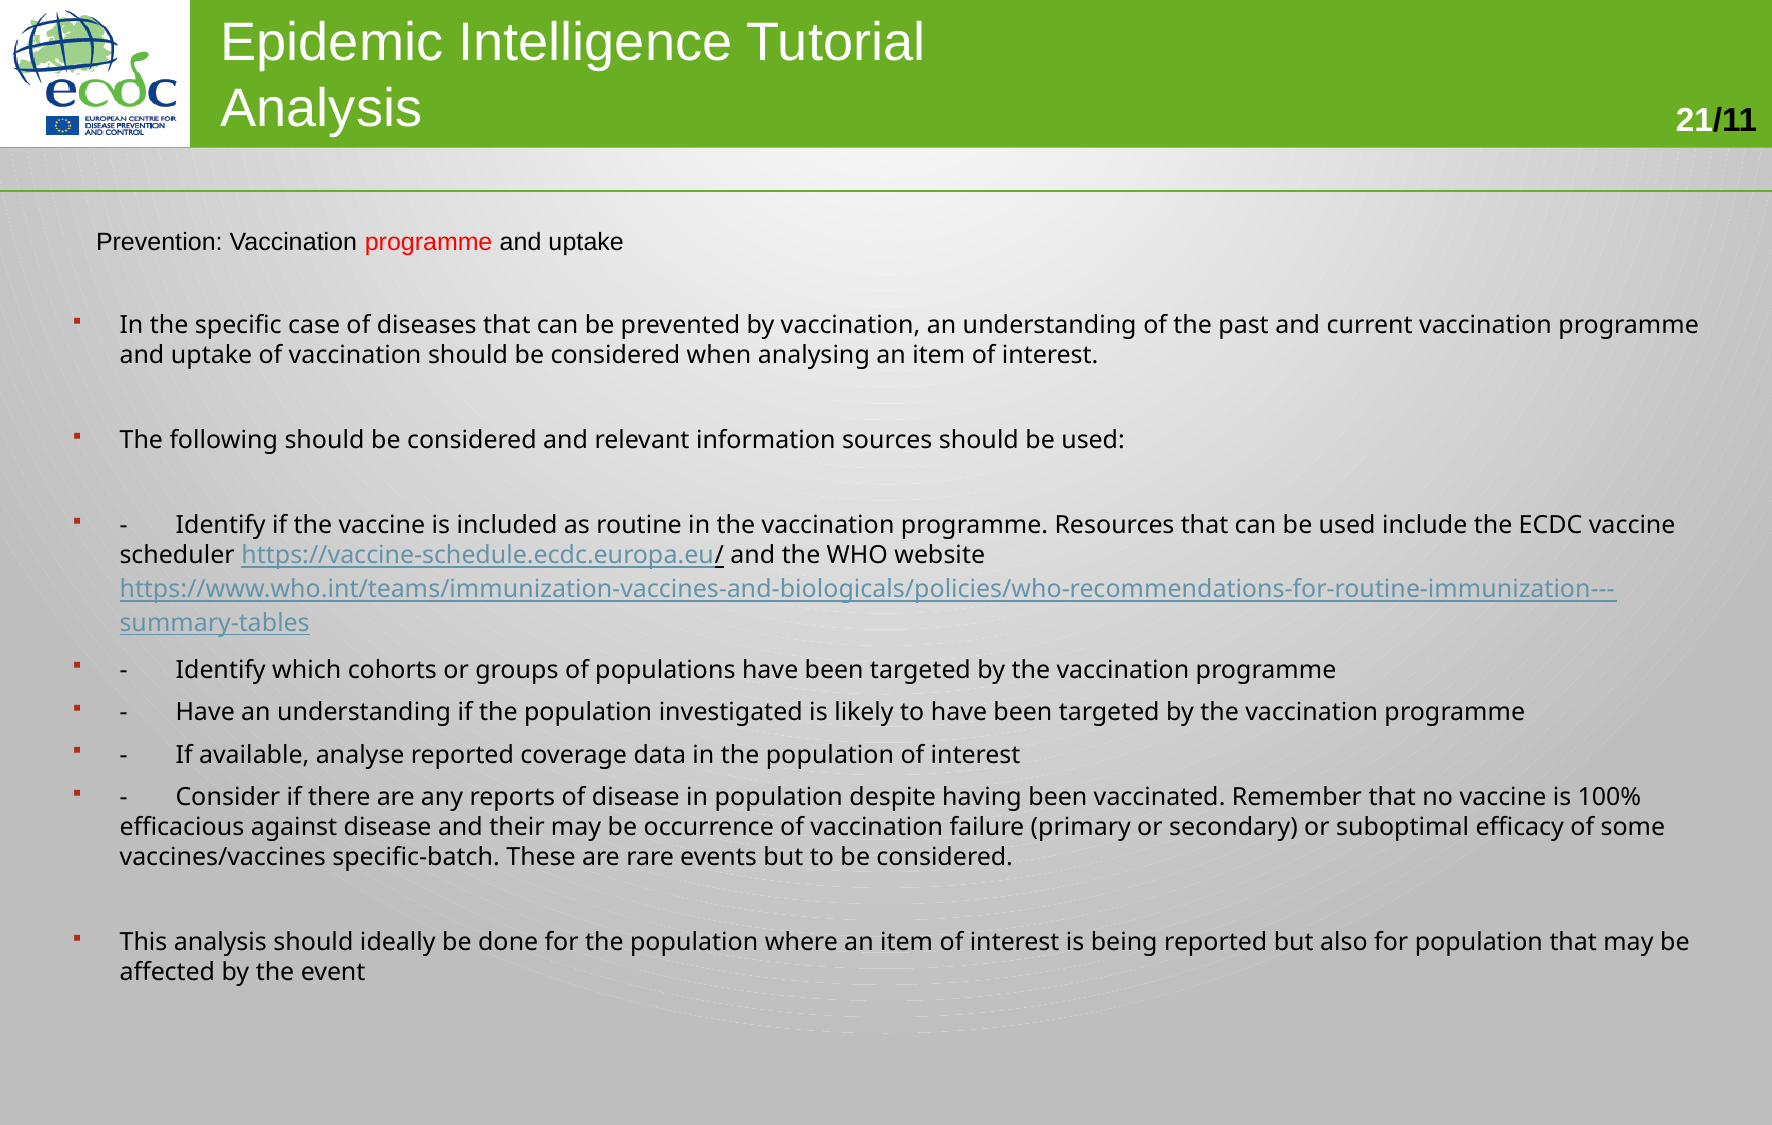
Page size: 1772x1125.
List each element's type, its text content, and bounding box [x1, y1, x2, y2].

text_box Prevention: Vaccination programme and uptake [81, 221, 1691, 264]
picture [0, 0, 190, 147]
list In the specific case of diseases that can be prevented by vaccination, an understanding of the past and current vaccination programme and uptake of vaccination should be considered when analysing an item of interest. The following should be considered and relevant information sources should be used: - Identify if the vaccine is included as routine in the vaccination programme. Resources that can be used include the ECDC vaccine scheduler https://vaccine-schedule.ecdc.europa.eu/ and the WHO website https://www.who.int/teams/immunization-vaccines-and-biologicals/policies/who-recommendations-for-routine-immunization---summary-tables - Identify which cohorts or groups of populations have been targeted by the vaccination programme - Have an understanding if the population investigated is likely to have been targeted by the vaccination programme - If available, analyse reported coverage data in the population of interest - Consider if there are any reports of disease in population despite having been vaccinated. Remember that no vaccine is 100% efficacious against disease and their may be occurrence of vaccination failure (primary or secondary) or suboptimal efficacy of some vaccines/vaccines specific-batch. These are rare events but to be considered. This analysis should ideally be done for the population where an item of interest is being reported but also for population that may be affected by the event [58, 259, 1719, 1080]
